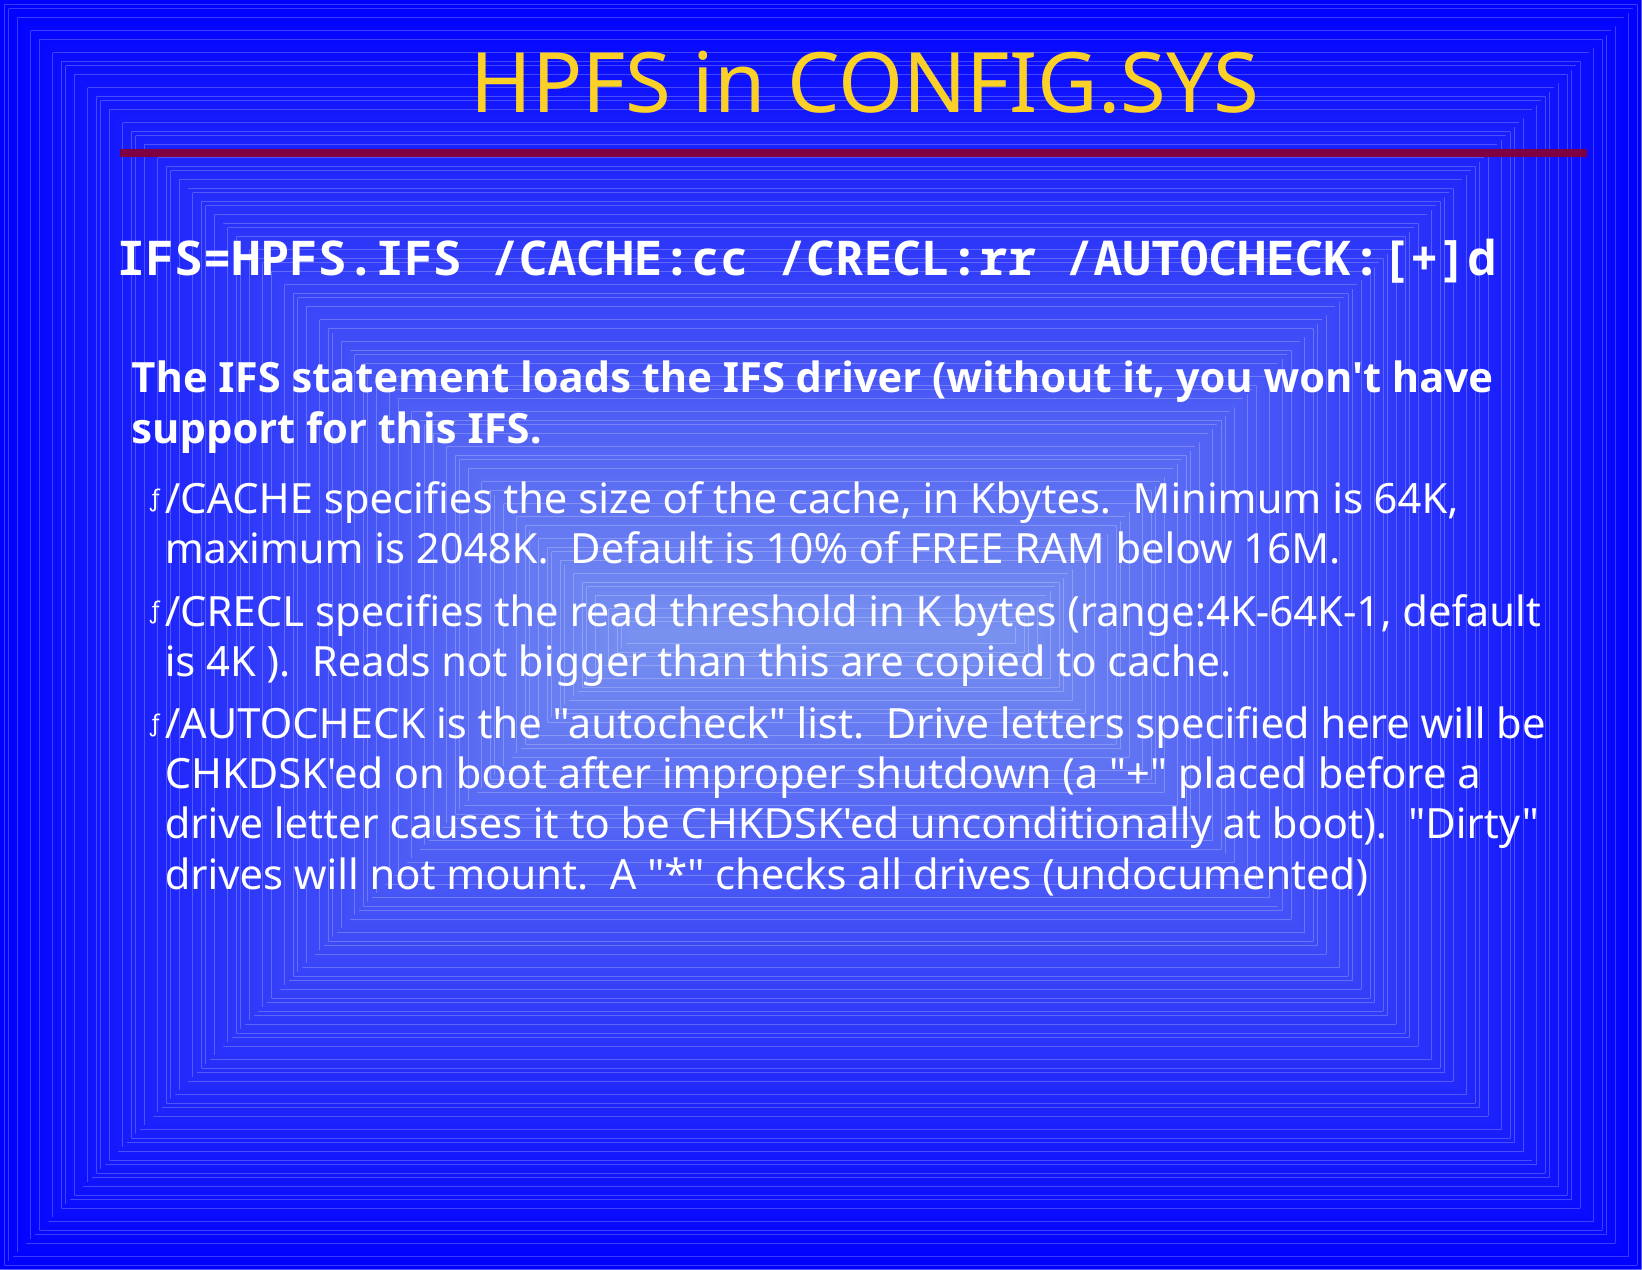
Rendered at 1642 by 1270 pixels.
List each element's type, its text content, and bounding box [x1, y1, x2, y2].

text_box IFS=HPFS.IFS /CACHE:cc /CRECL:rr /AUTOCHECK:[+]d [116, 227, 1580, 285]
text_box The IFS statement loads the IFS driver (without it, you won't have support for this IFS. /CACHE specifies the size of the cache, in Kbytes. Minimum is 64K, maximum is 2048K. Default is 10% of FREE RAM below 16M. /CRECL specifies the read threshold in K bytes (range:4K-64K-1, default is 4K ). Reads not bigger than this are copied to cache. /AUTOCHECK is the "autocheck" list. Drive letters specified here will be CHKDSK'ed on boot after improper shutdown (a "+" placed before a drive letter causes it to be CHKDSK'ed unconditionally at boot). "Dirty" drives will not mount. A "*" checks all drives (undocumented) [131, 351, 1580, 898]
text_box [121, 150, 1587, 156]
text_box HPFS in CONFIG.SYS [470, 29, 1261, 130]
